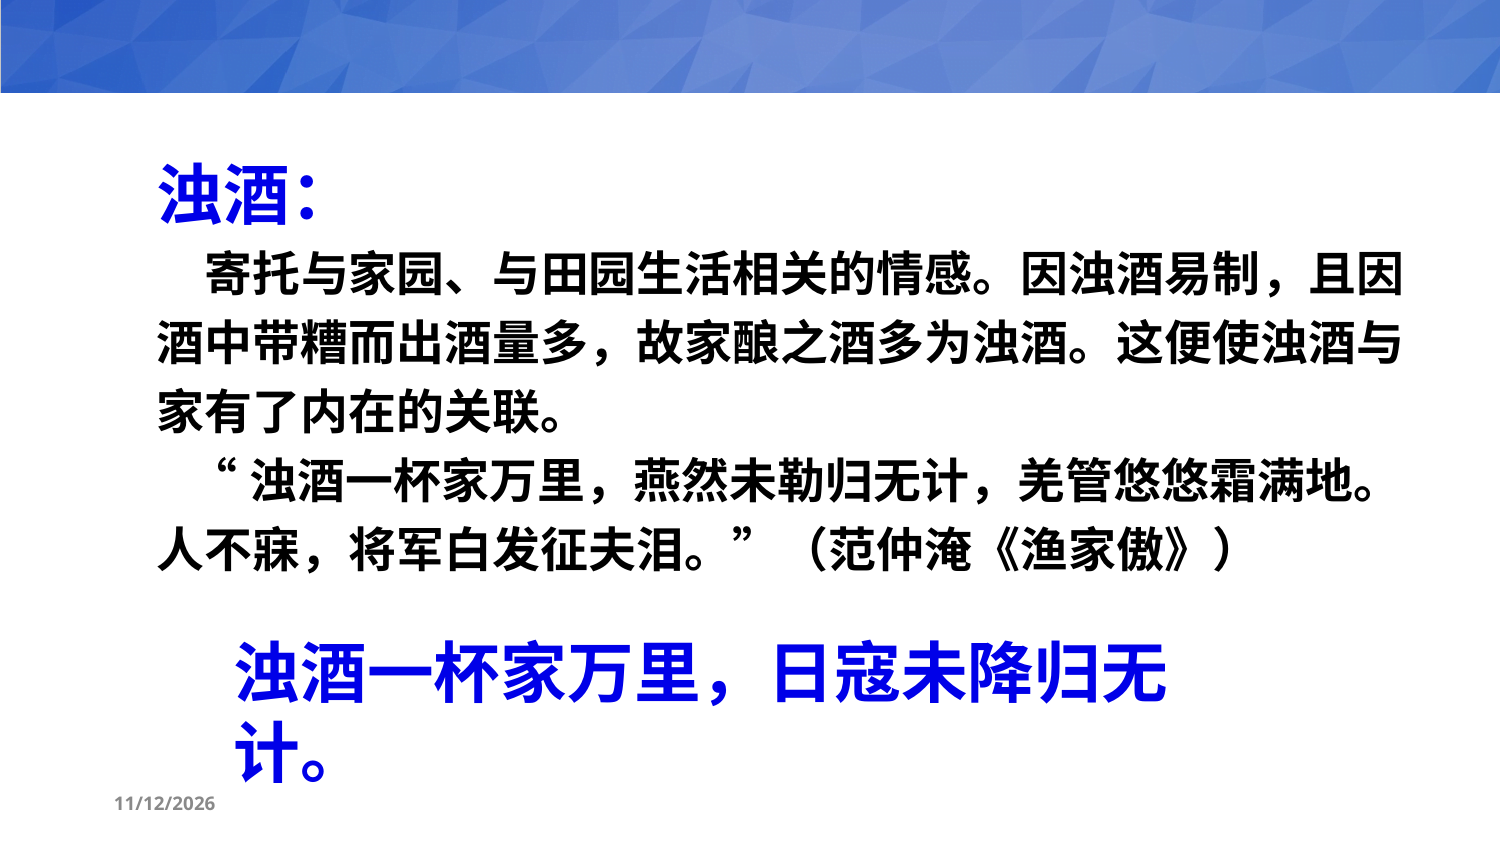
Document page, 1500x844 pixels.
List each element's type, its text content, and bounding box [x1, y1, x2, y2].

text_box 浊酒： 寄托与家园、与田园生活相关的情感。因浊酒易制，且因酒中带糟而出酒量多，故家酿之酒多为浊酒。这便使浊酒与家有了内在的关联。 “浊酒一杯家万里，燕然未勒归无计，羌管悠悠霜满地。人不寐，将军白发征夫泪。”（范仲淹《渔家傲》） [146, 102, 1422, 583]
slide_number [103, 781, 441, 827]
text_box 浊酒一杯家万里，日寇未降归无计。 [222, 625, 1280, 797]
picture [0, 0, 1500, 93]
